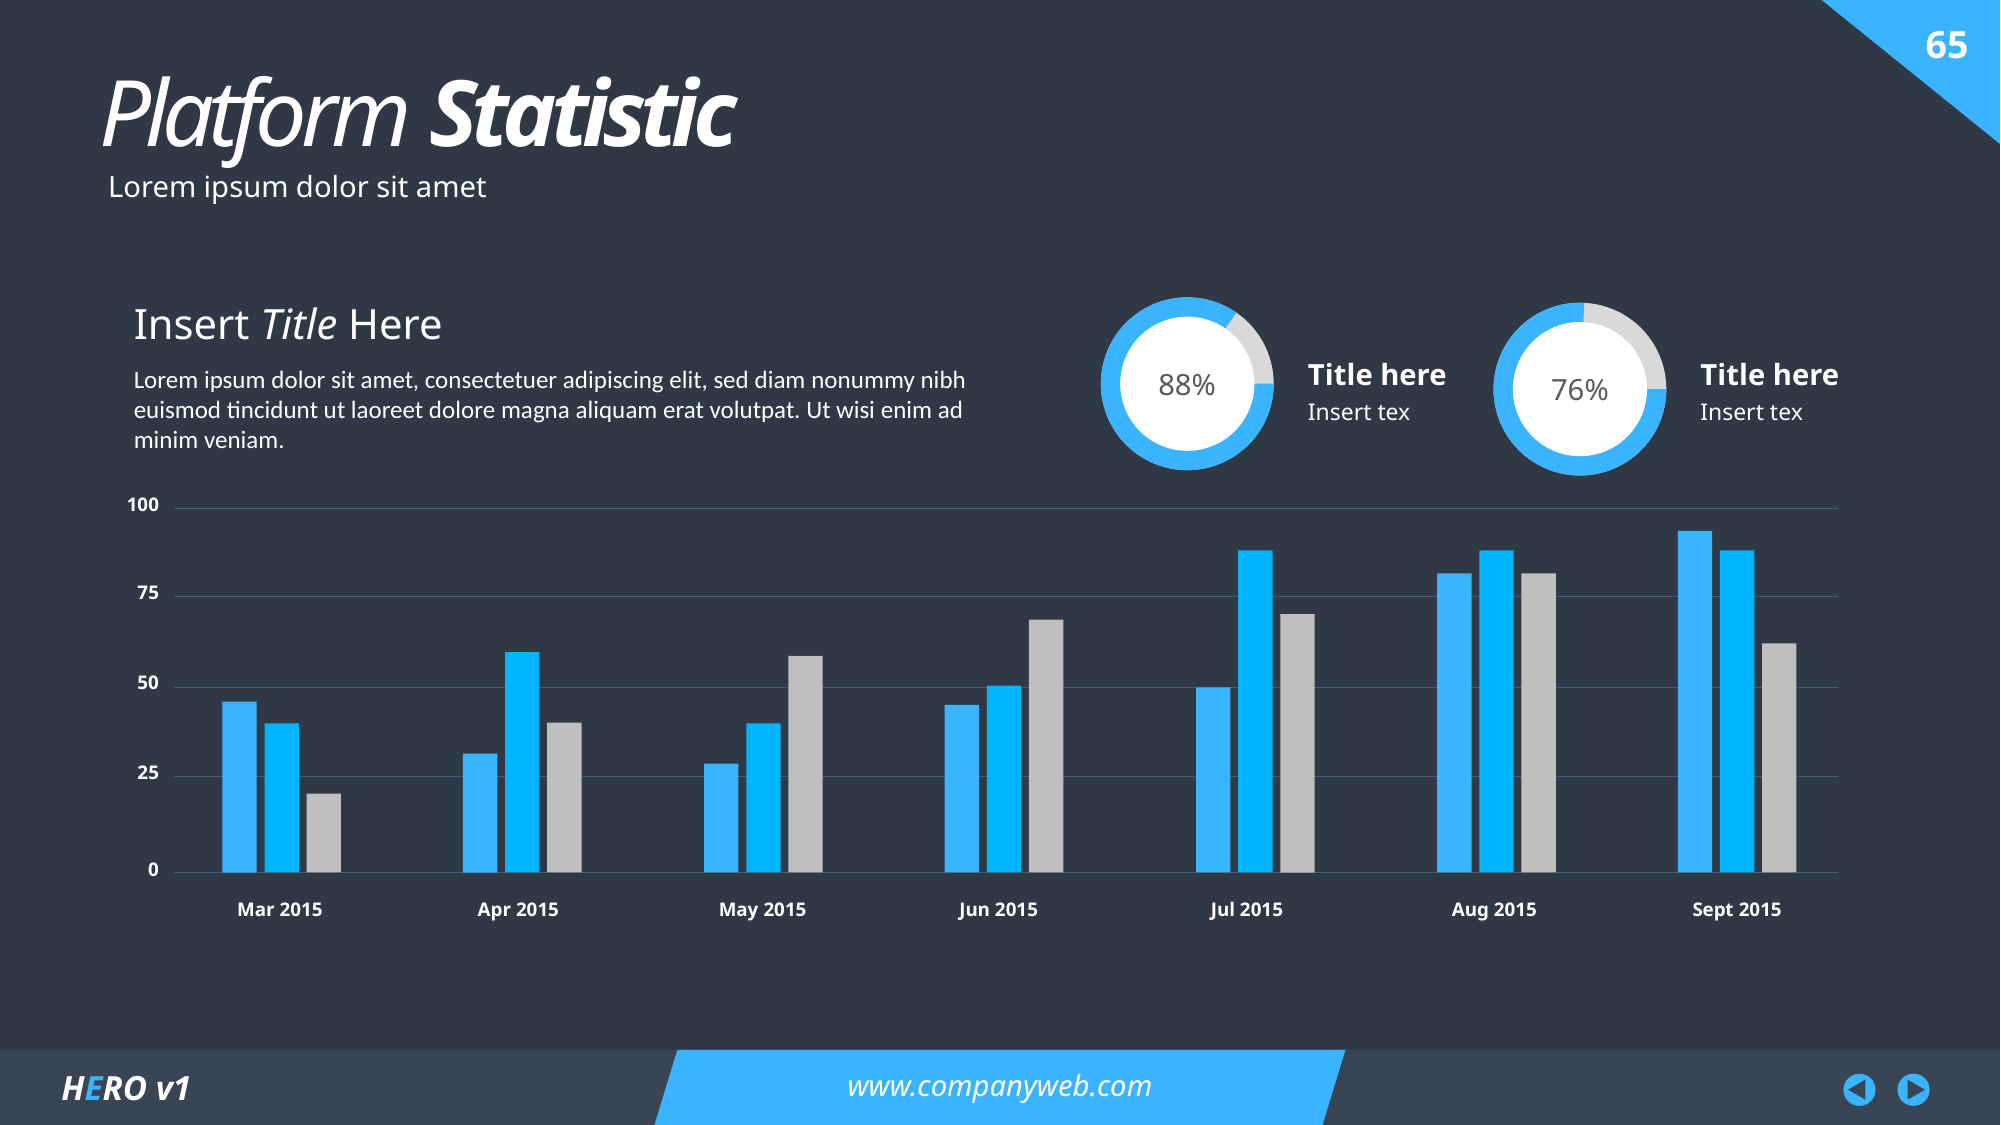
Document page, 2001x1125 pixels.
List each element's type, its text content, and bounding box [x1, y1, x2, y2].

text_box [1100, 297, 1274, 471]
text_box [89, 485, 1850, 928]
text_box Lorem ipsum dolor sit amet, consectetuer adipiscing elit, sed diam nonummy nibh euismod tincidunt ut laoreet dolore magna aliquam erat volutpat. Ut wisi enim ad minim veniam. [119, 356, 1006, 462]
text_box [1685, 348, 1933, 434]
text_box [1293, 348, 1493, 434]
text_box Platform Statistic [84, 63, 1171, 169]
text_box Lorem ipsum dolor sit amet [93, 169, 785, 207]
text_box Insert Title Here [119, 297, 1001, 356]
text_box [1493, 302, 1667, 476]
